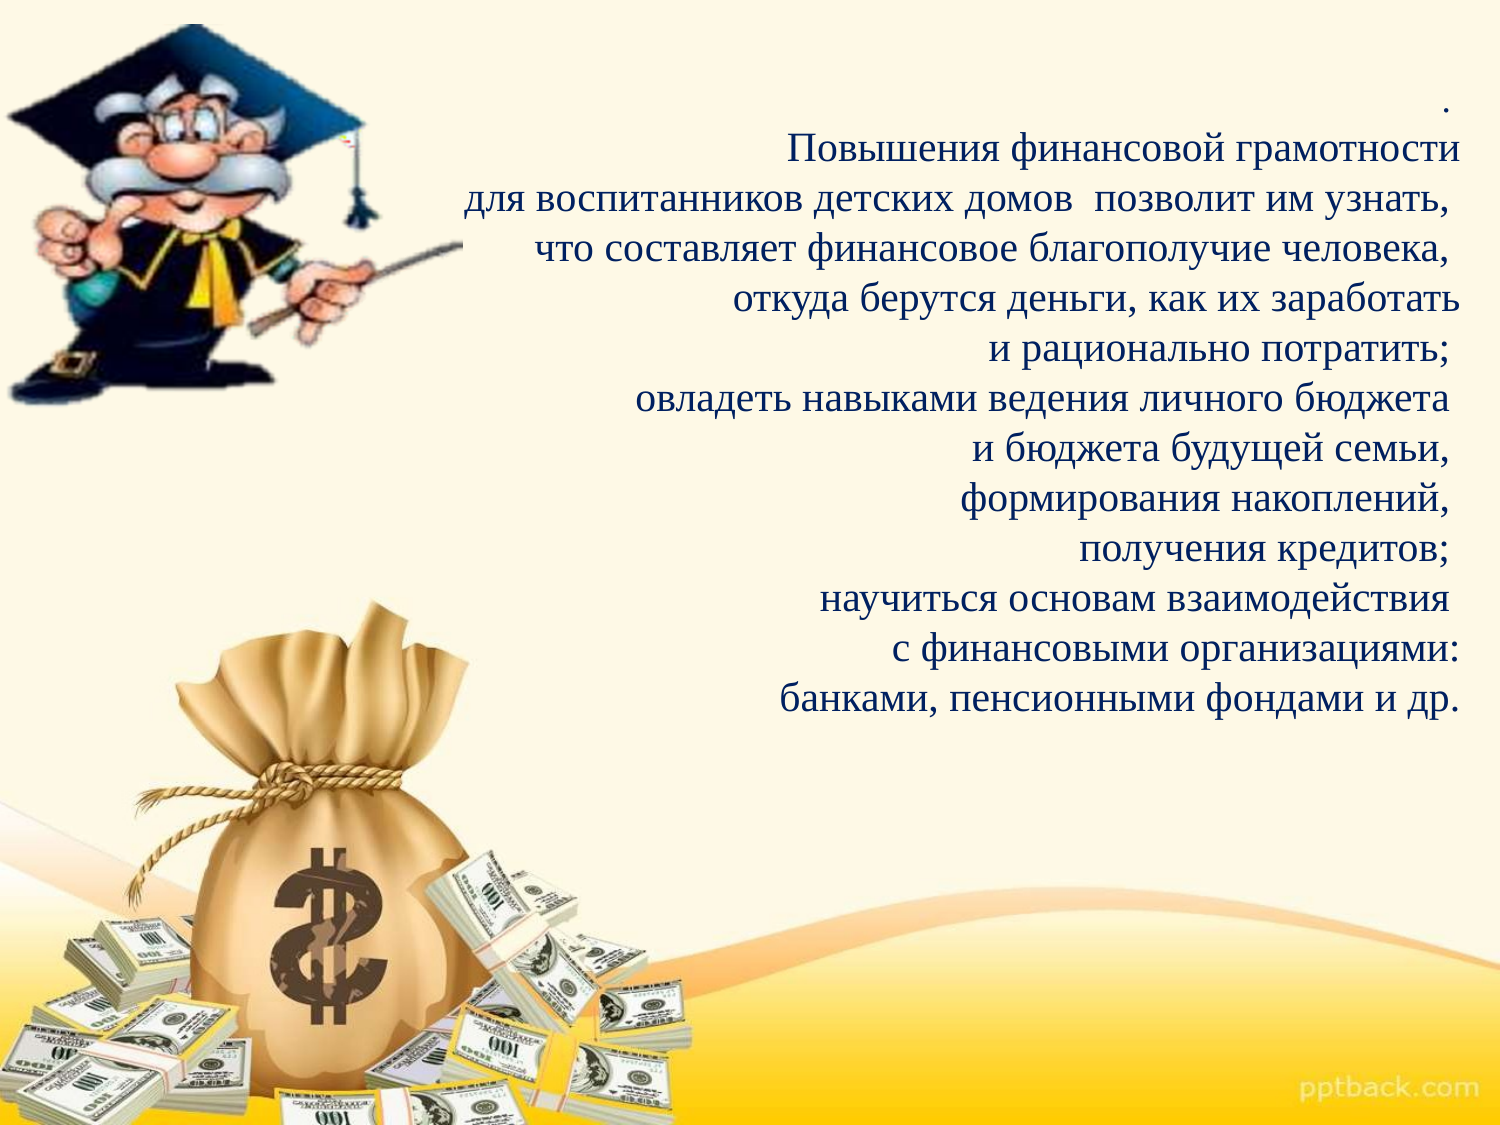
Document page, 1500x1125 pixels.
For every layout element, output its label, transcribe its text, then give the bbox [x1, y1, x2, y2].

title . Повышения финансовой грамотности для воспитанников детских домов позволит им узнать, что составляет финансовое благополучие человека, откуда берутся деньги, как их заработать и рационально потратить; овладеть навыками ведения личного бюджета и бюджета будущей семьи, формирования накоплений, получения кредитов; научиться основам взаимодействия с финансовыми организациями: банками, пенсионными фондами и др. [0, 75, 1461, 838]
picture [0, 0, 1500, 1125]
